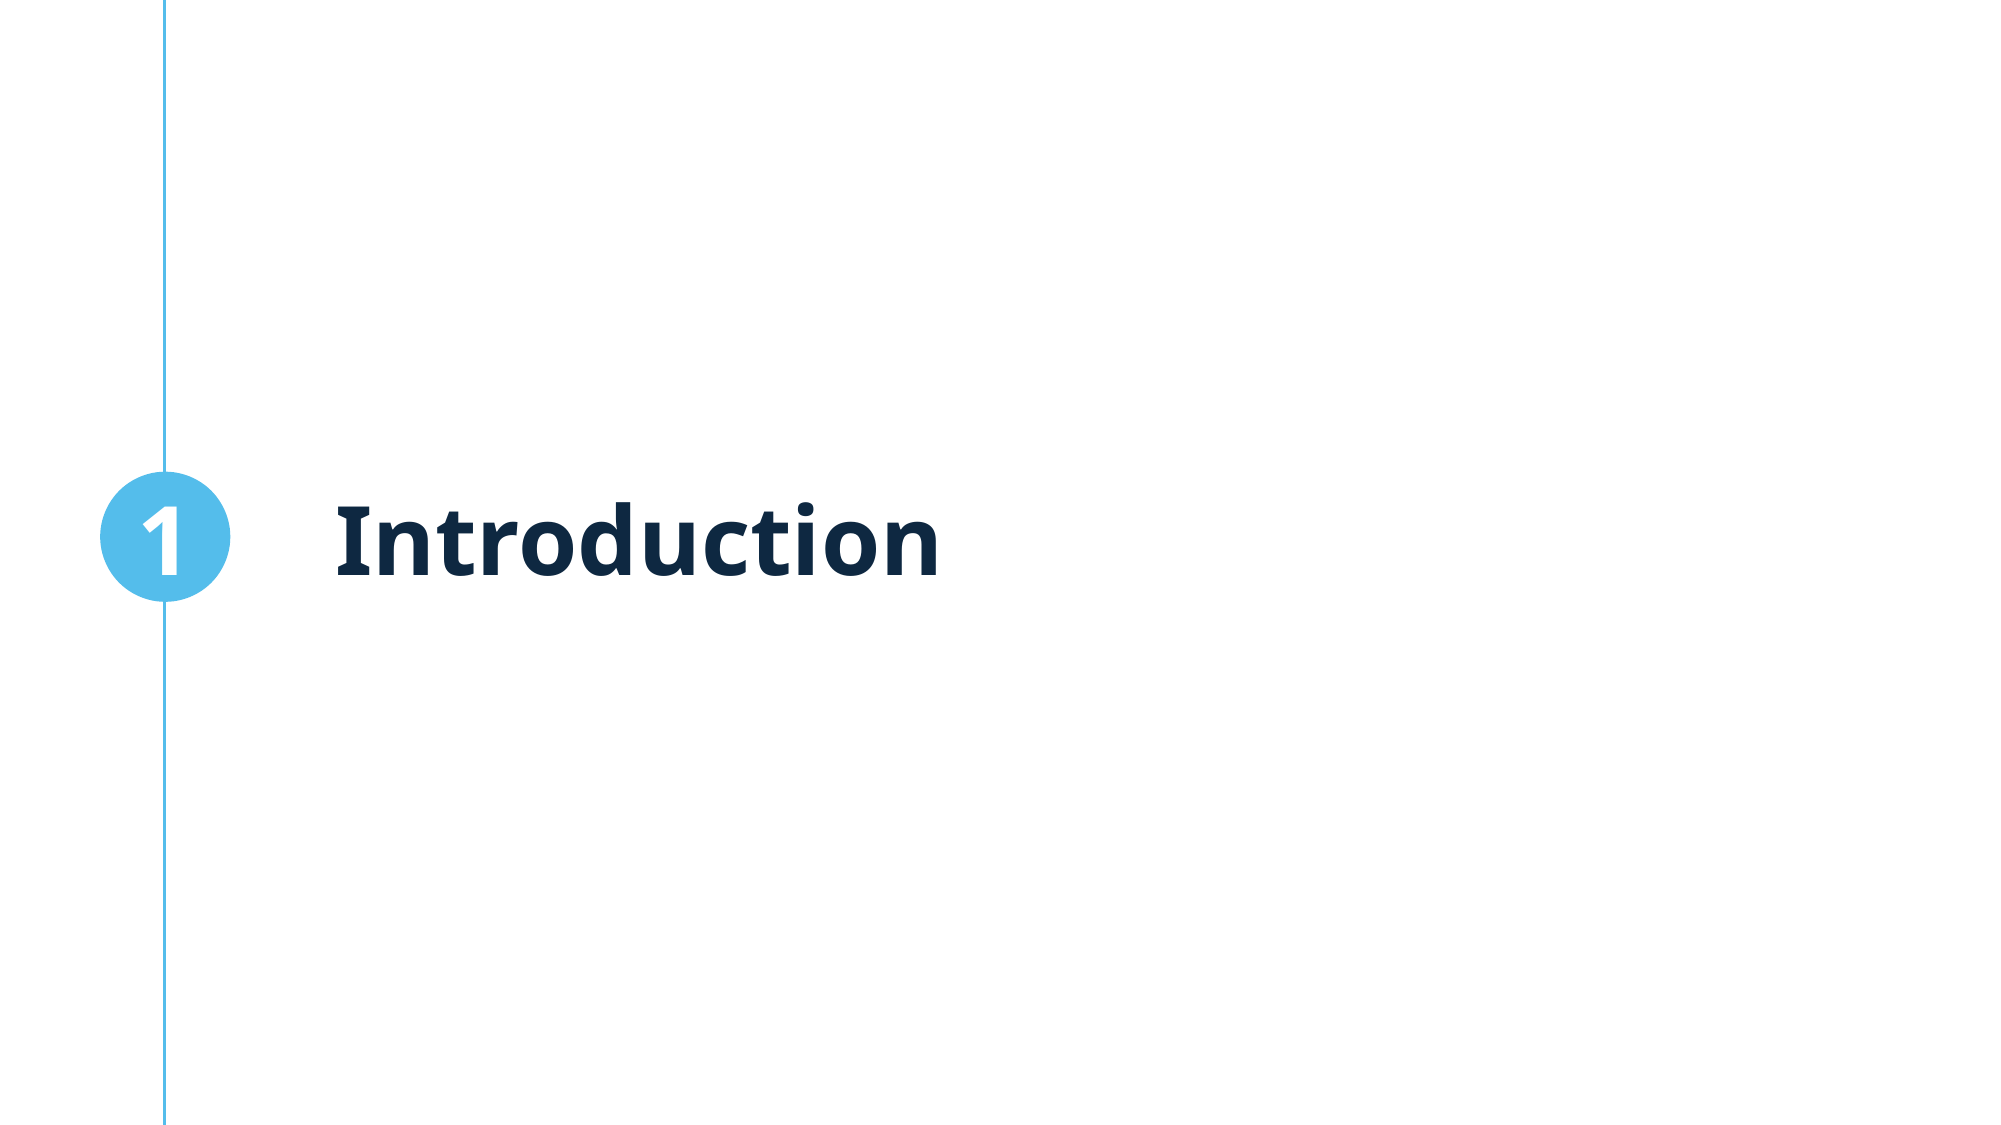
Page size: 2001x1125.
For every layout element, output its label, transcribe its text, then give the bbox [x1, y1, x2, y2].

text_box [218, 496, 232, 578]
text_box 1 [166, 471, 218, 602]
text_box [98, 486, 122, 588]
text_box 1 [122, 471, 164, 602]
text_box Introduction [320, 460, 1259, 614]
